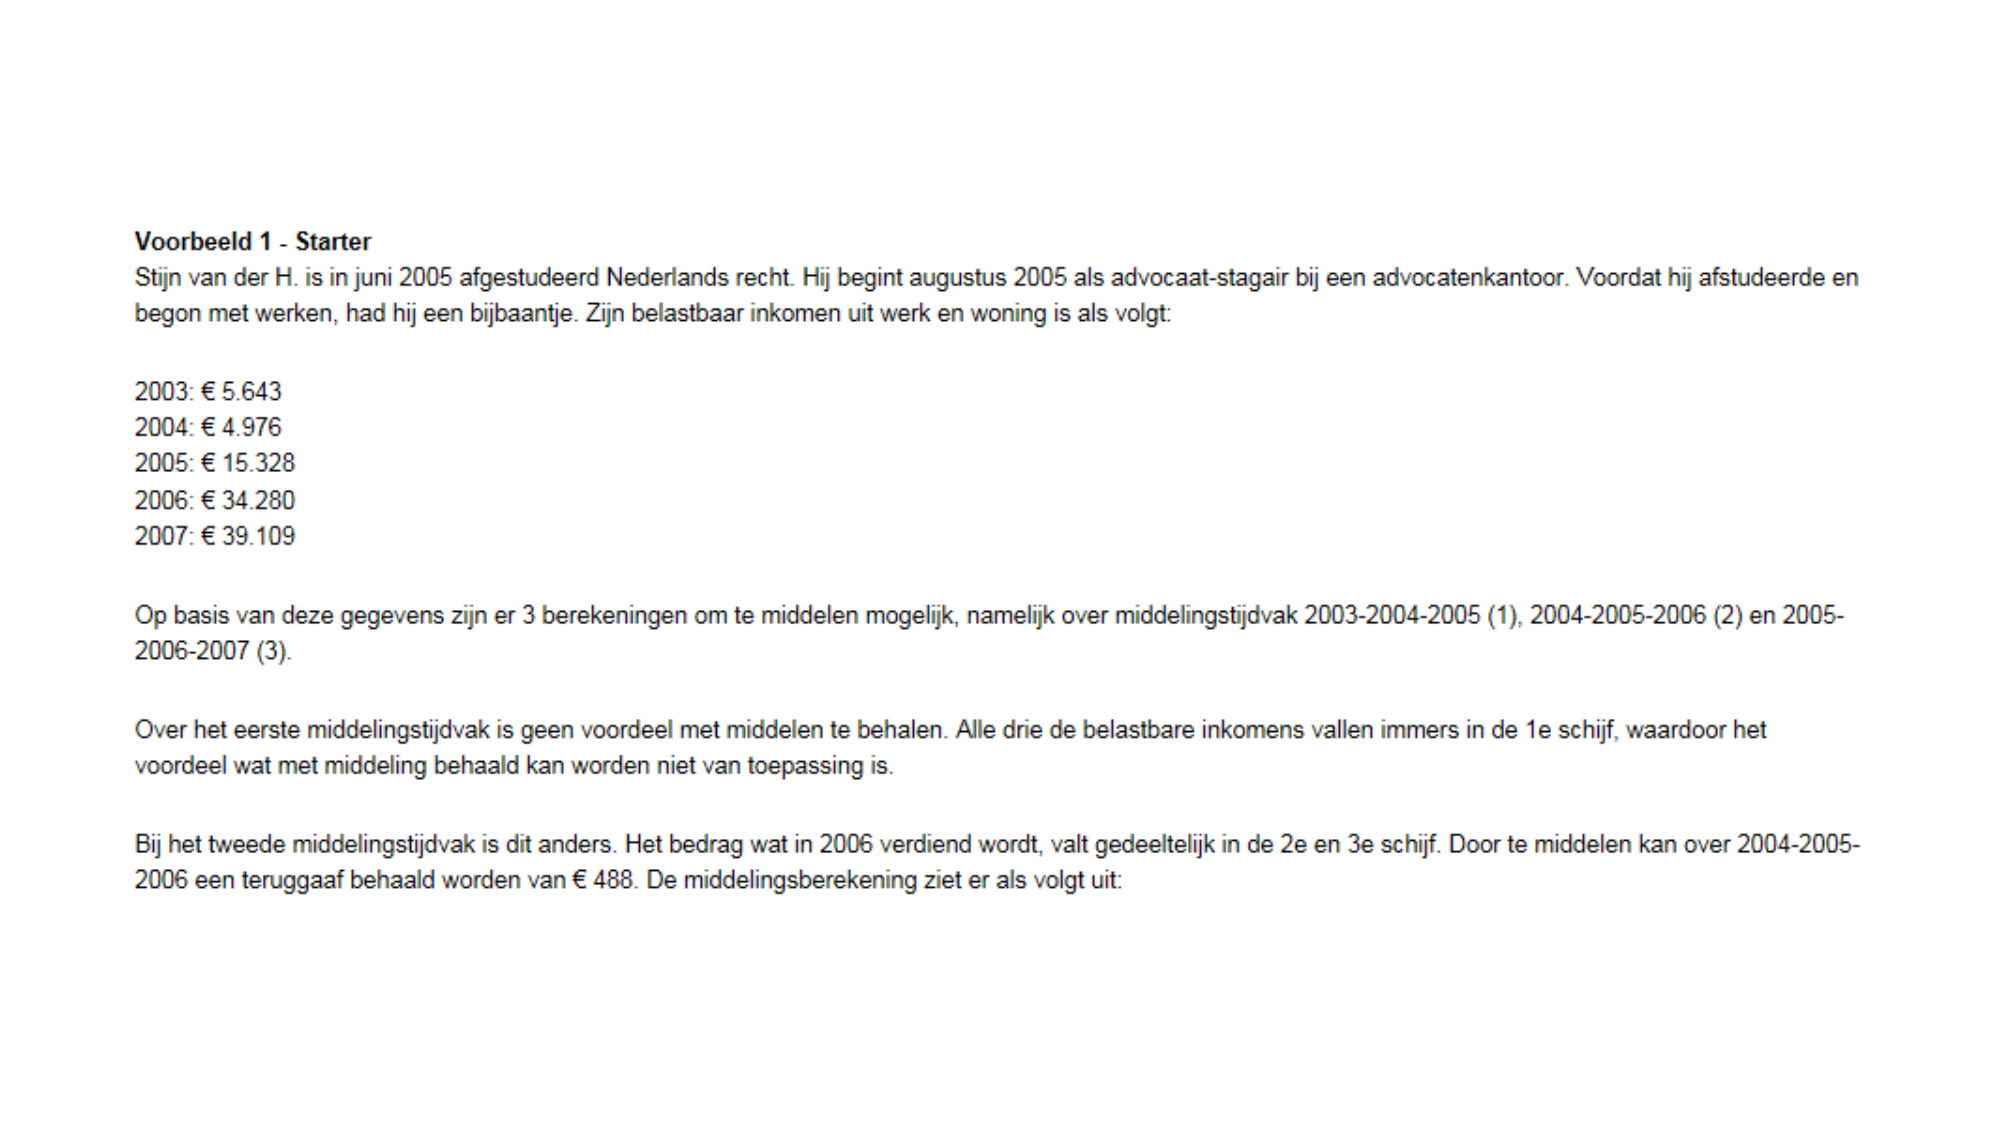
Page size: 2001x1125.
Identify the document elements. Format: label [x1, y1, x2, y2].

picture [123, 213, 1885, 915]
